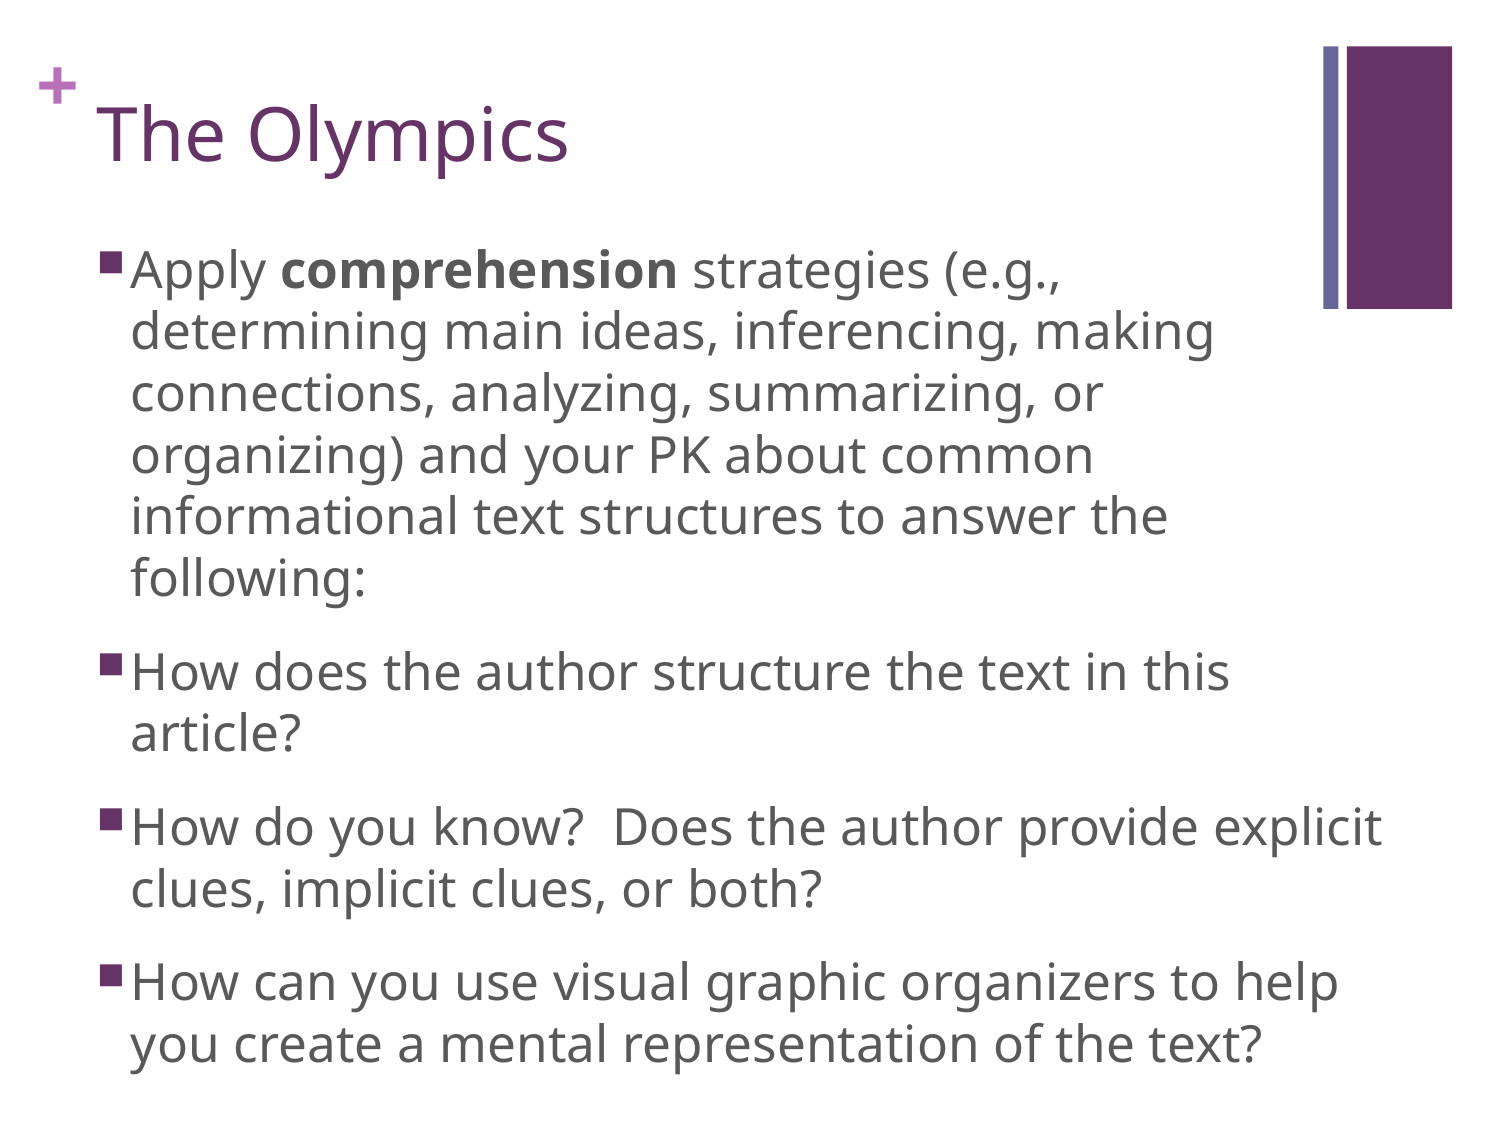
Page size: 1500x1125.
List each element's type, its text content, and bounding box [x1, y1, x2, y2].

list Apply comprehension strategies (e.g., determining main ideas, inferencing, making connections, analyzing, summarizing, or organizing) and your PK about common informational text structures to answer the following: How does the author structure the text in this article? How do you know? Does the author provide explicit clues, implicit clues, or both? How can you use visual graphic organizers to help you create a mental representation of the text? [81, 229, 1402, 1092]
title The Olympics [81, 79, 1322, 229]
